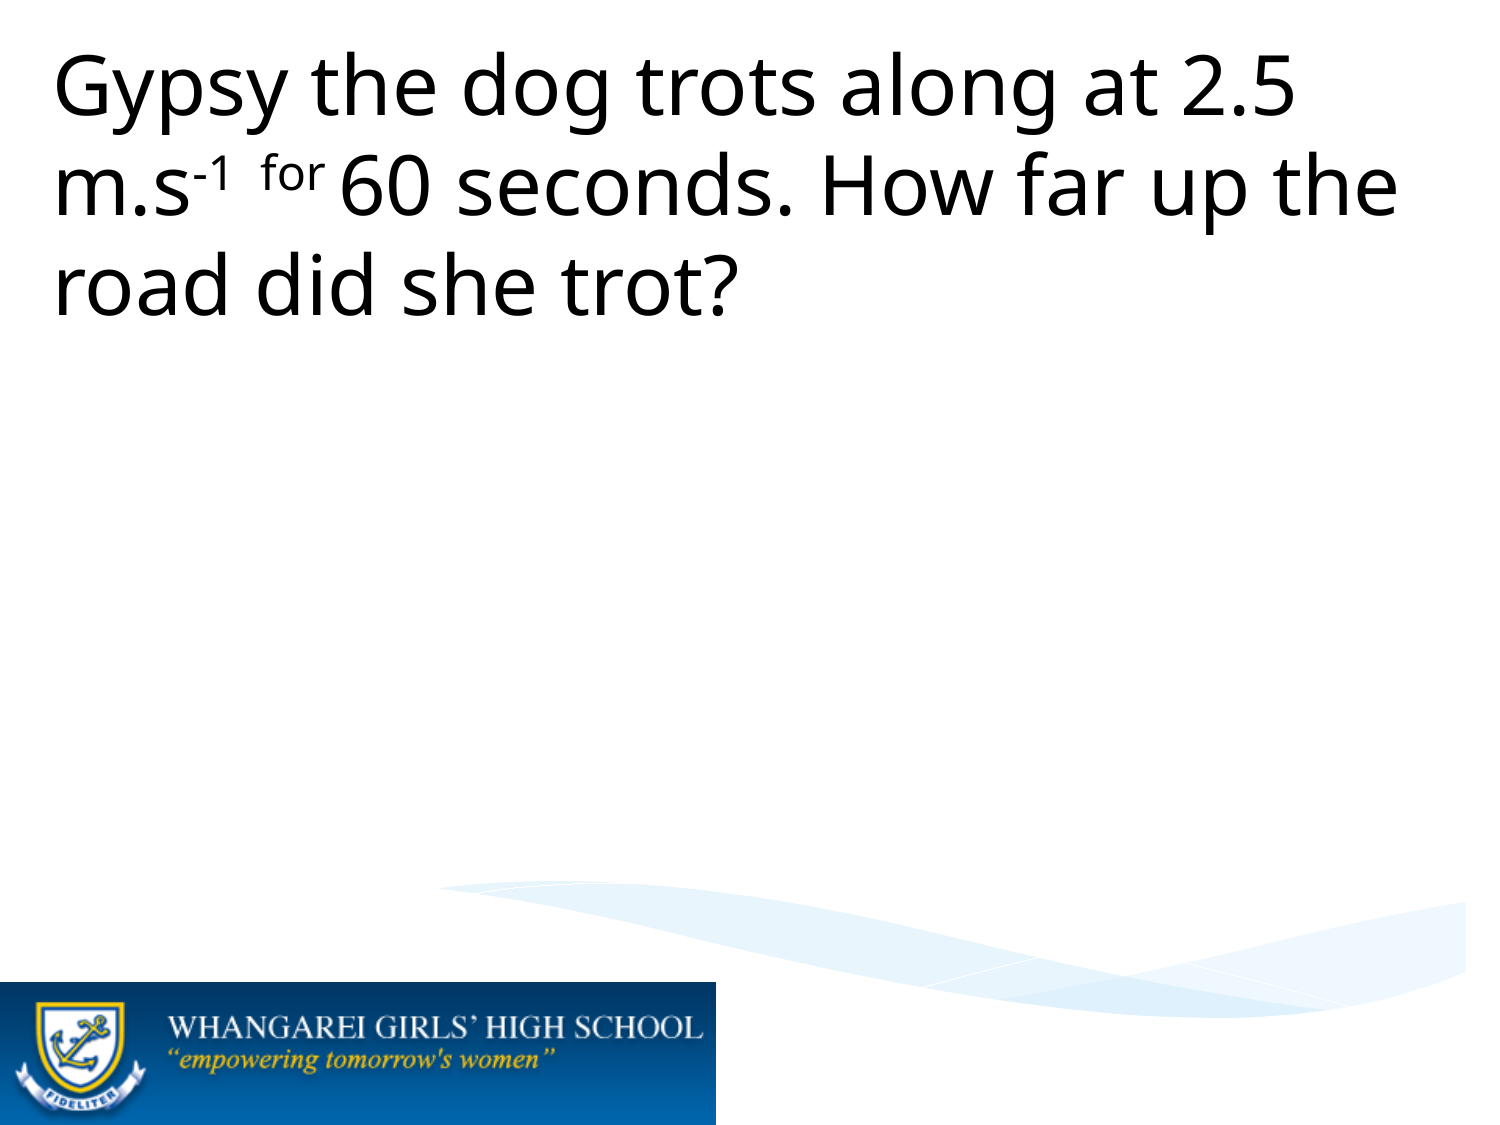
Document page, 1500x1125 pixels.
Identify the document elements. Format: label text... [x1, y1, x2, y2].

text_box Gypsy the dog trots along at 2.5 m.s-1 for 60 seconds. How far up the road did she trot? [37, 24, 1475, 340]
picture [0, 982, 716, 1125]
